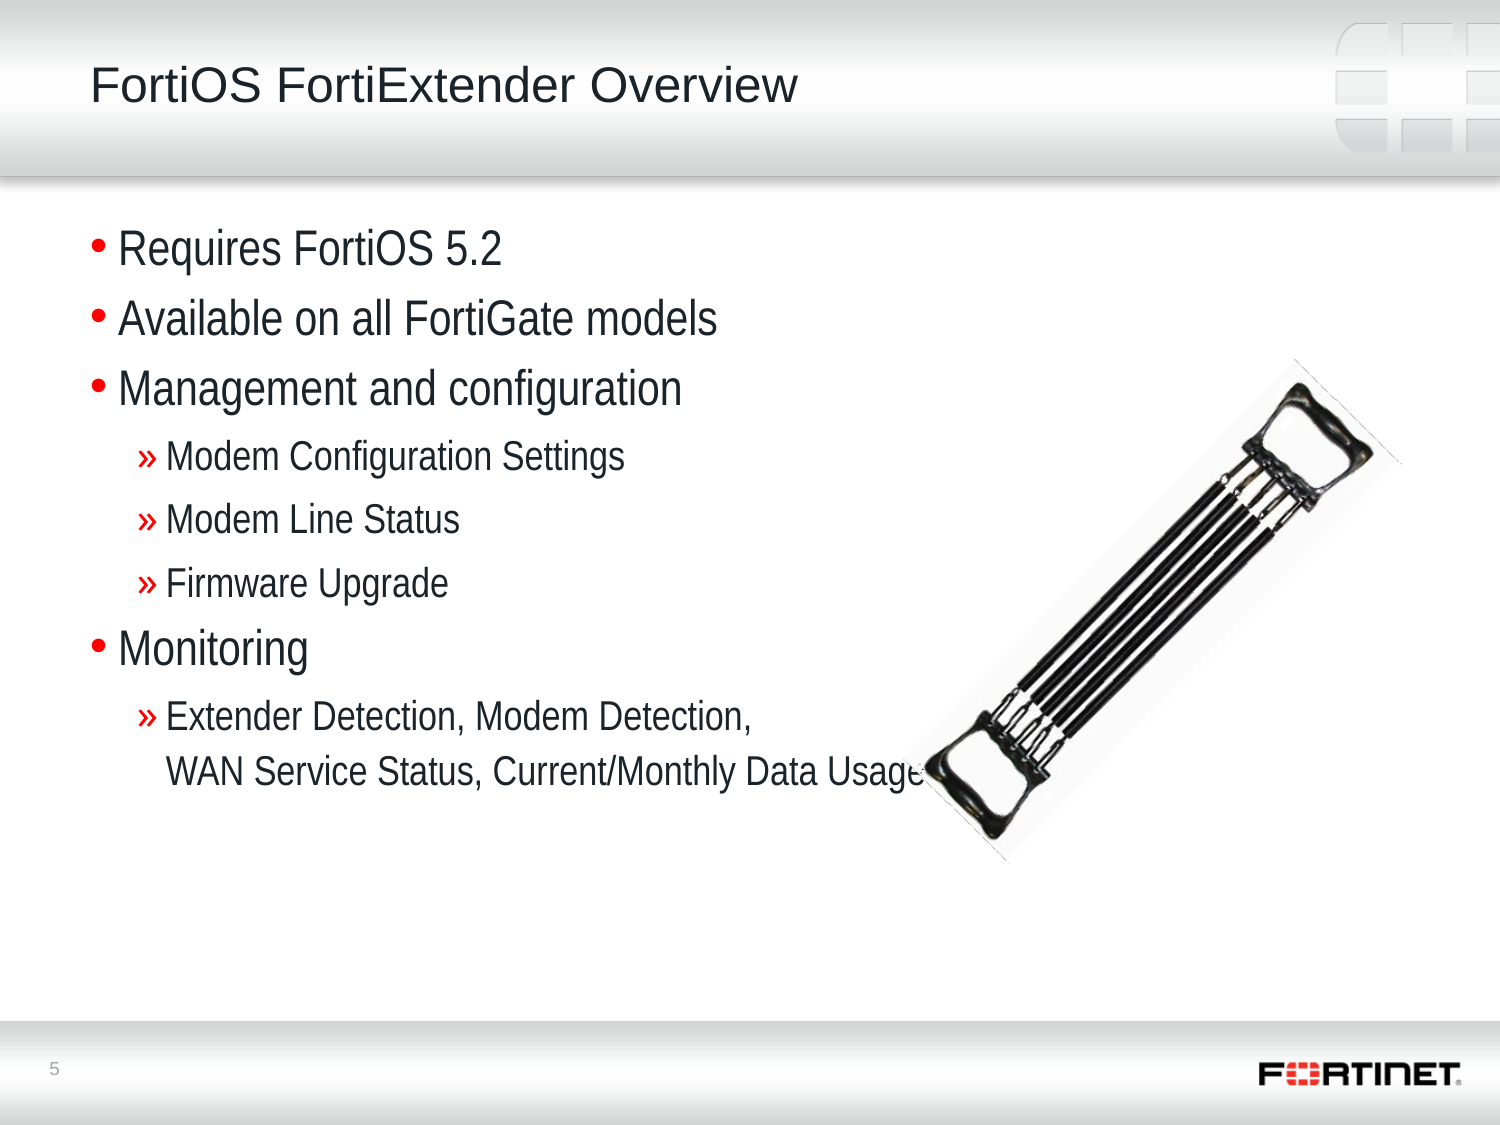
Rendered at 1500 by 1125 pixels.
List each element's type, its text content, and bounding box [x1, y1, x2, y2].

picture [0, 0, 1500, 1125]
list Requires FortiOS 5.2 Available on all FortiGate models Management and configuration Modem Configuration Settings Modem Line Status Firmware Upgrade Monitoring Extender Detection, Modem Detection, WAN Service Status, Current/Monthly Data Usage [75, 208, 992, 976]
title FortiOS FortiExtender Overview [75, 45, 1425, 138]
